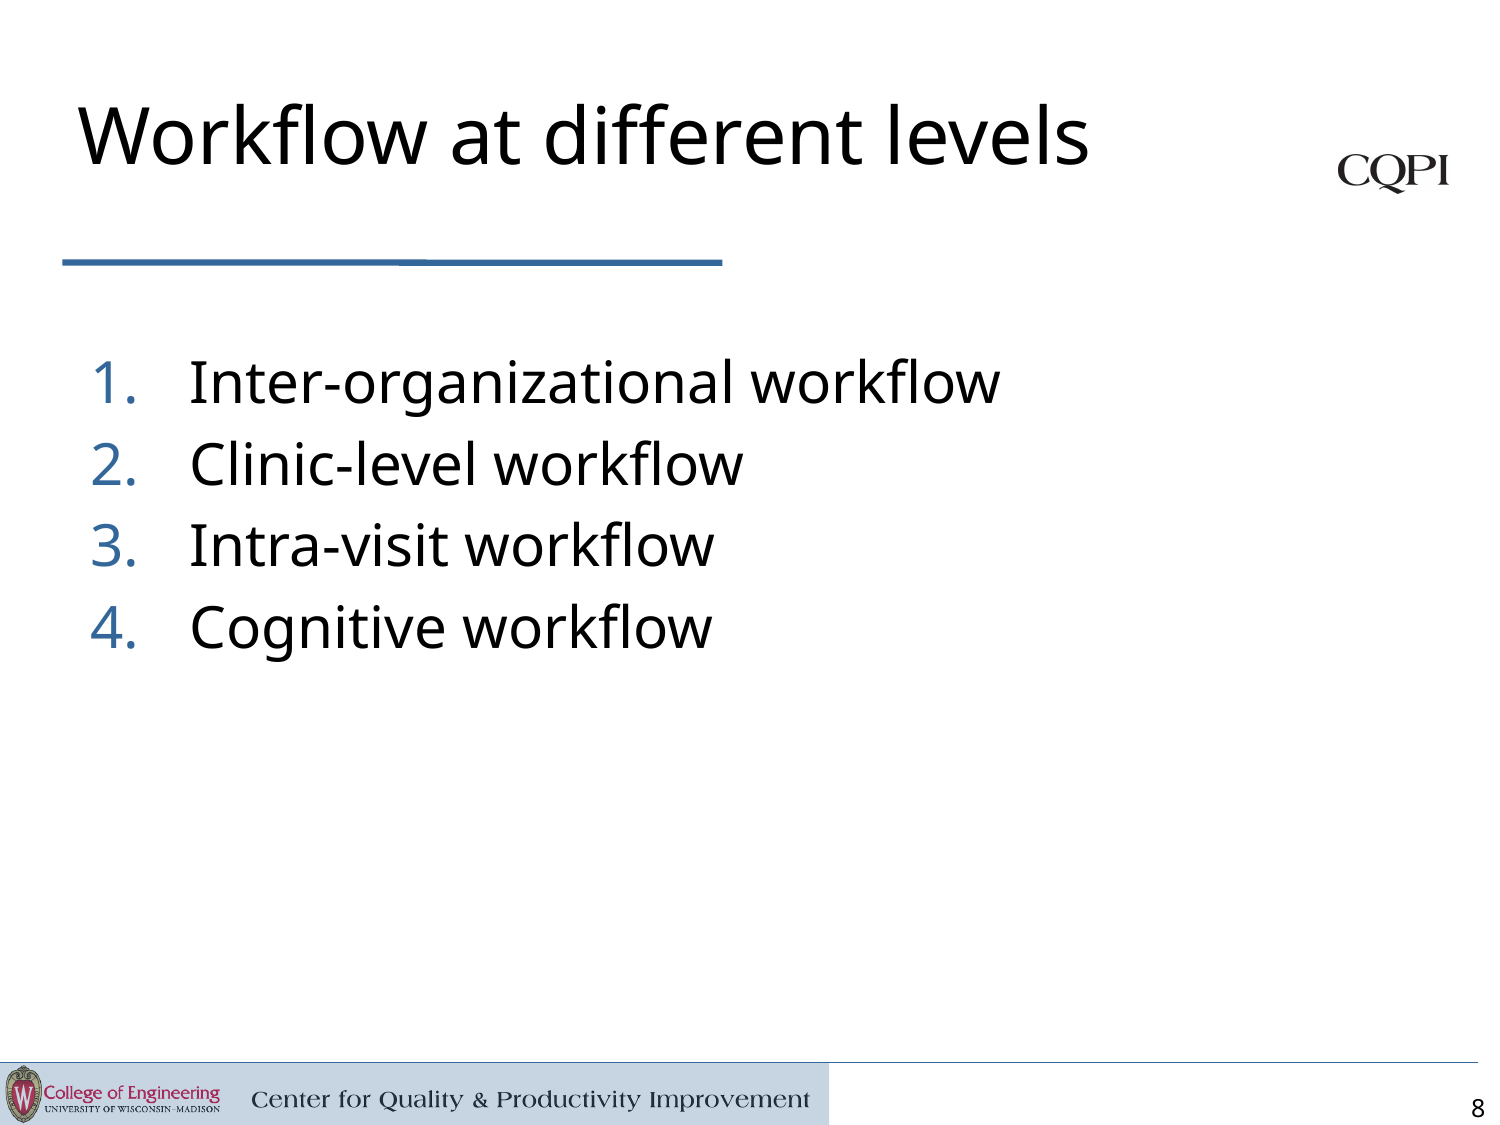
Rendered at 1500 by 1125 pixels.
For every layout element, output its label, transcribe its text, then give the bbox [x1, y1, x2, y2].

list Inter-organizational workflow Clinic-level workflow Intra-visit workflow Cognitive workflow [75, 337, 1425, 1050]
picture [251, 1090, 810, 1112]
title Workflow at different levels [62, 20, 1288, 246]
picture [1337, 154, 1450, 194]
picture [0, 1063, 225, 1125]
